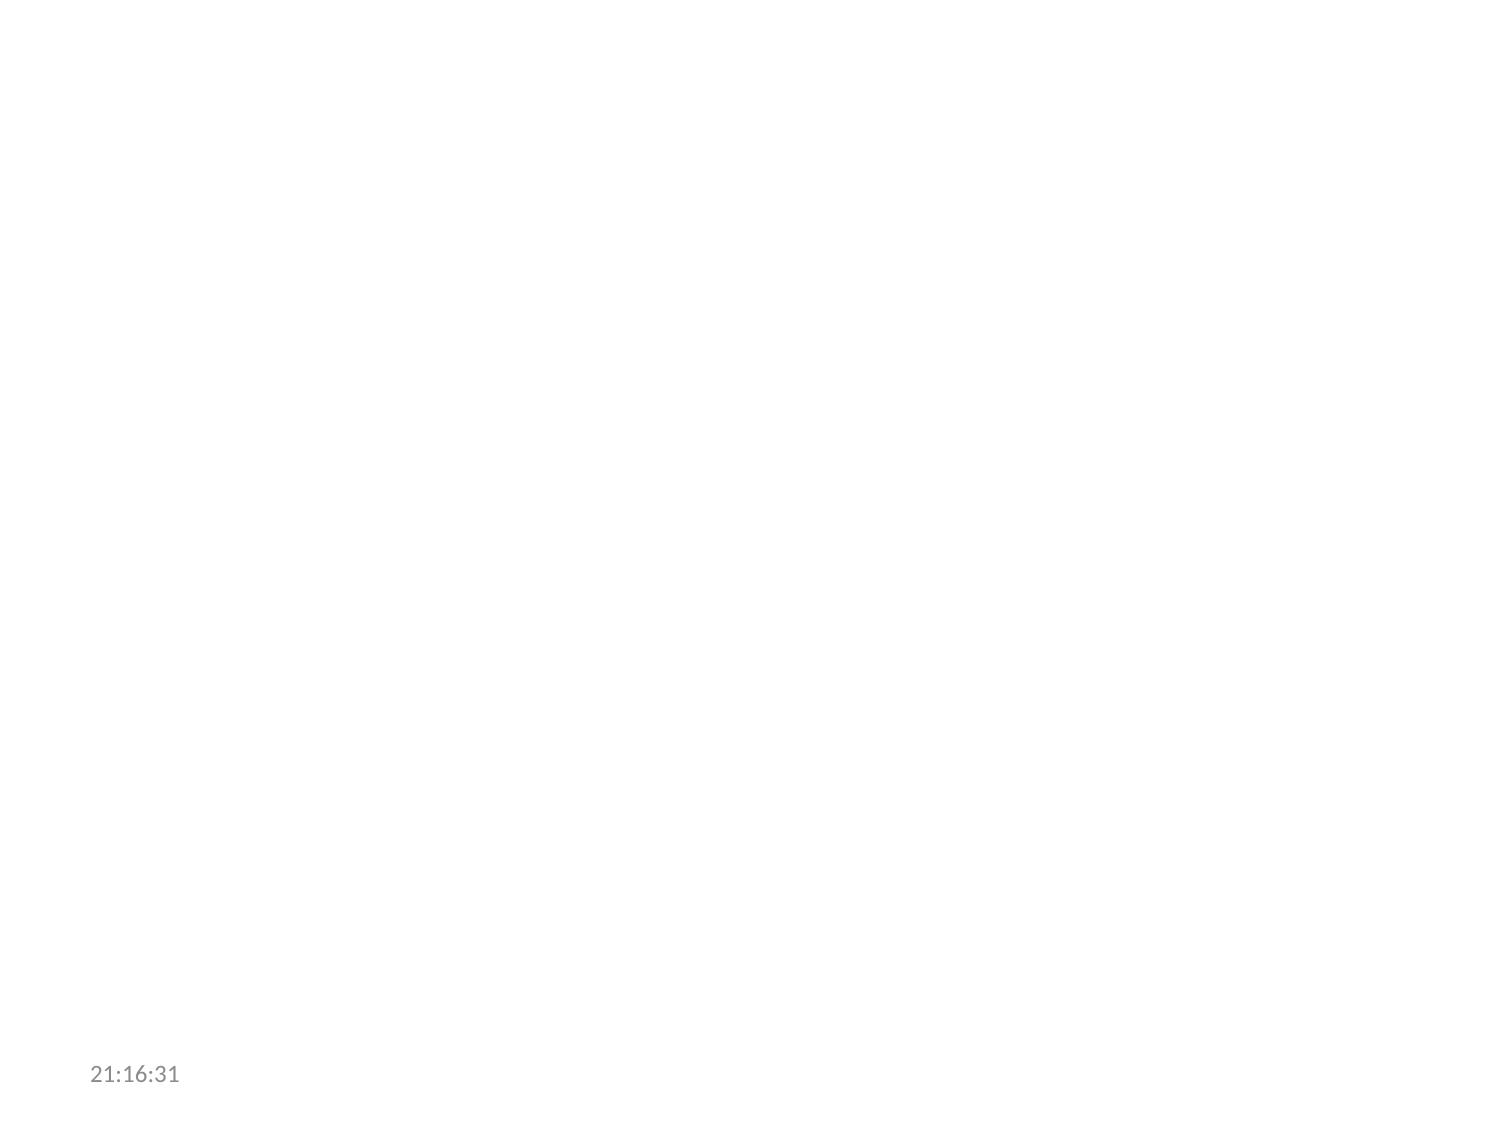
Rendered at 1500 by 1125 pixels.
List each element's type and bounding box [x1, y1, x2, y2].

slide_number [75, 1042, 425, 1103]
